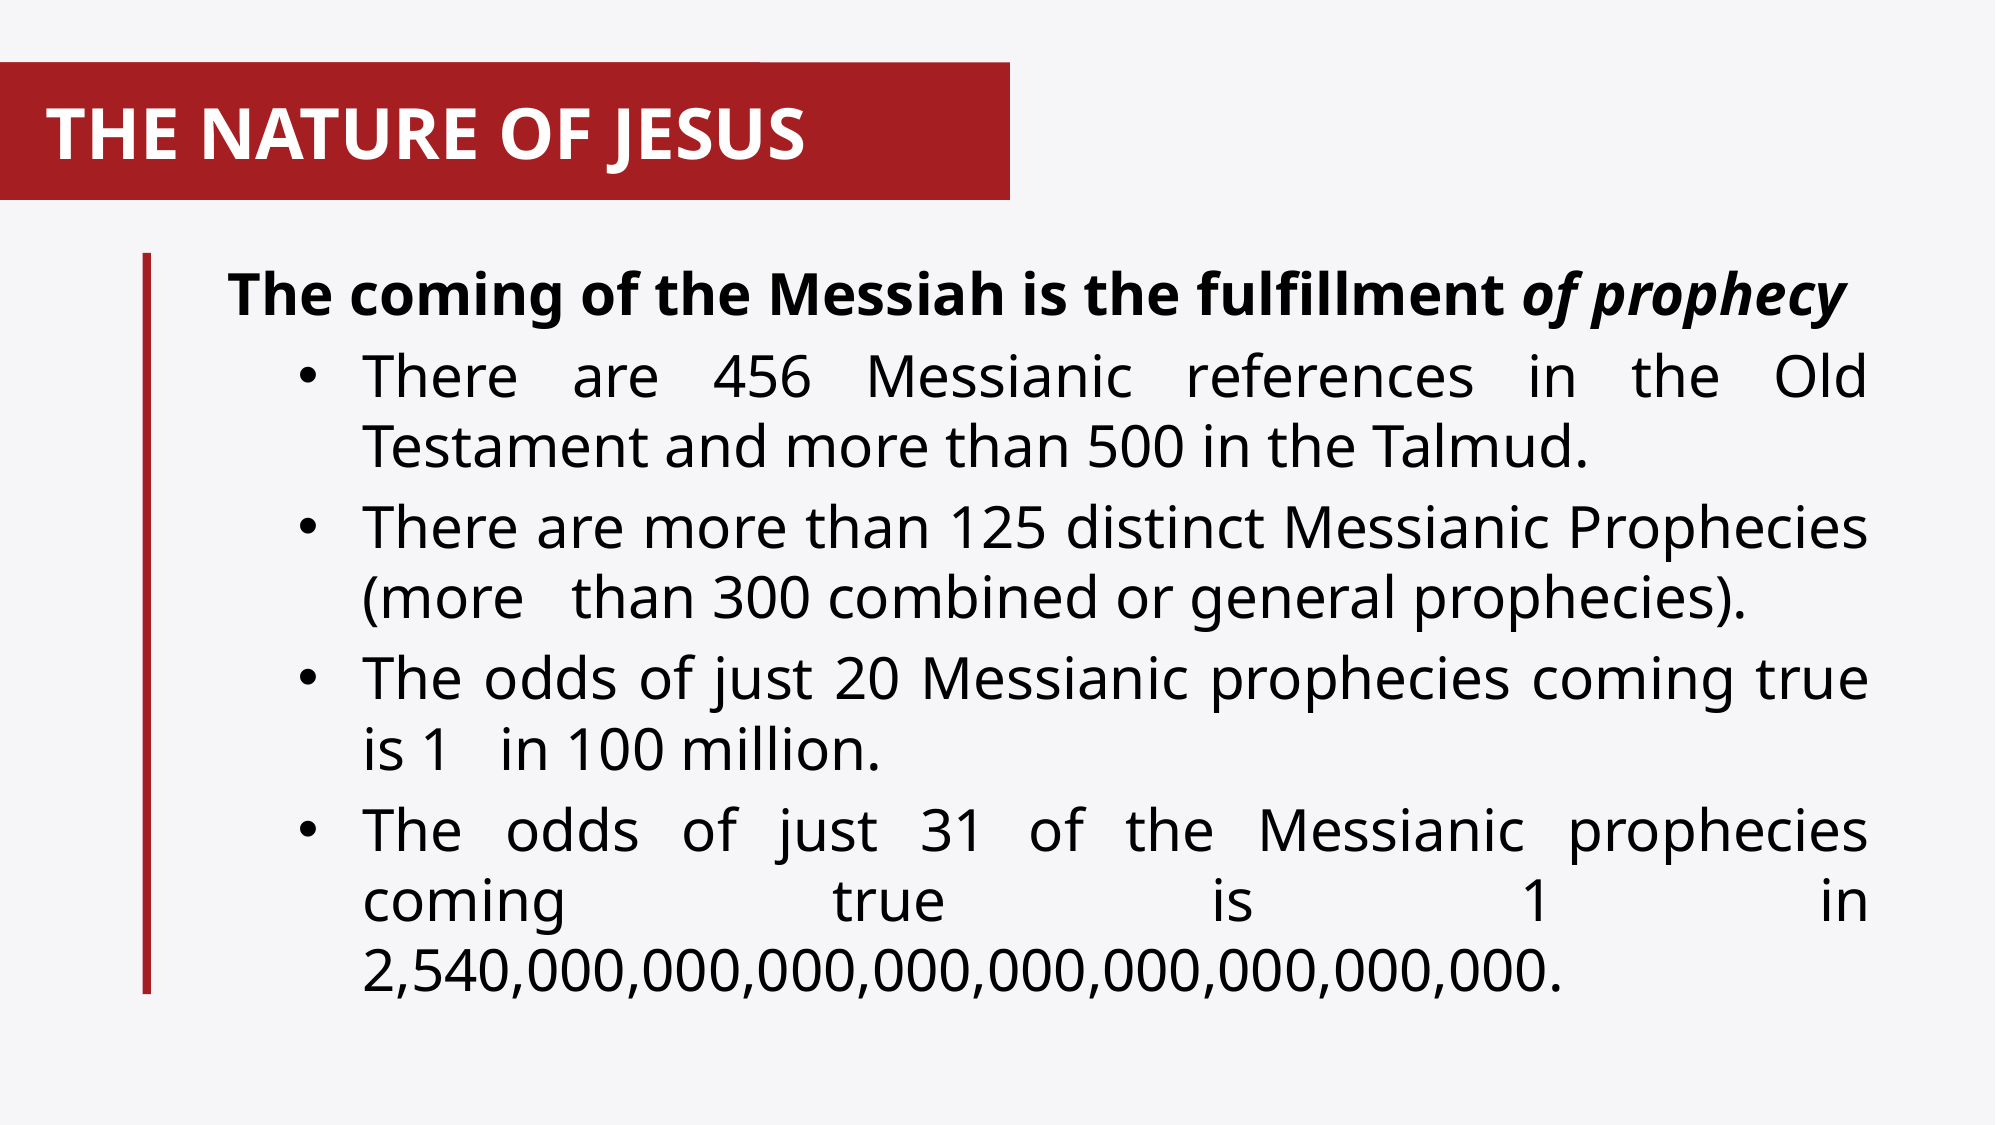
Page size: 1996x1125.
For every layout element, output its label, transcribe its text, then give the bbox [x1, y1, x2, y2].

subtitle The coming of the Messiah is the fulfillment of prophecy There are 456 Messianic references in the Old Testament and more than 500 in the Talmud. There are more than 125 distinct Messianic Prophecies (more than 300 combined or general prophecies). The odds of just 20 Messianic prophecies coming true is 1 in 100 million. The odds of just 31 of the Messianic prophecies coming true is 1 in 2,540,000,000,000,000,000,000,000,000,000. [197, 249, 1885, 1125]
title THE NATURE OF JESUS [0, 62, 1010, 200]
